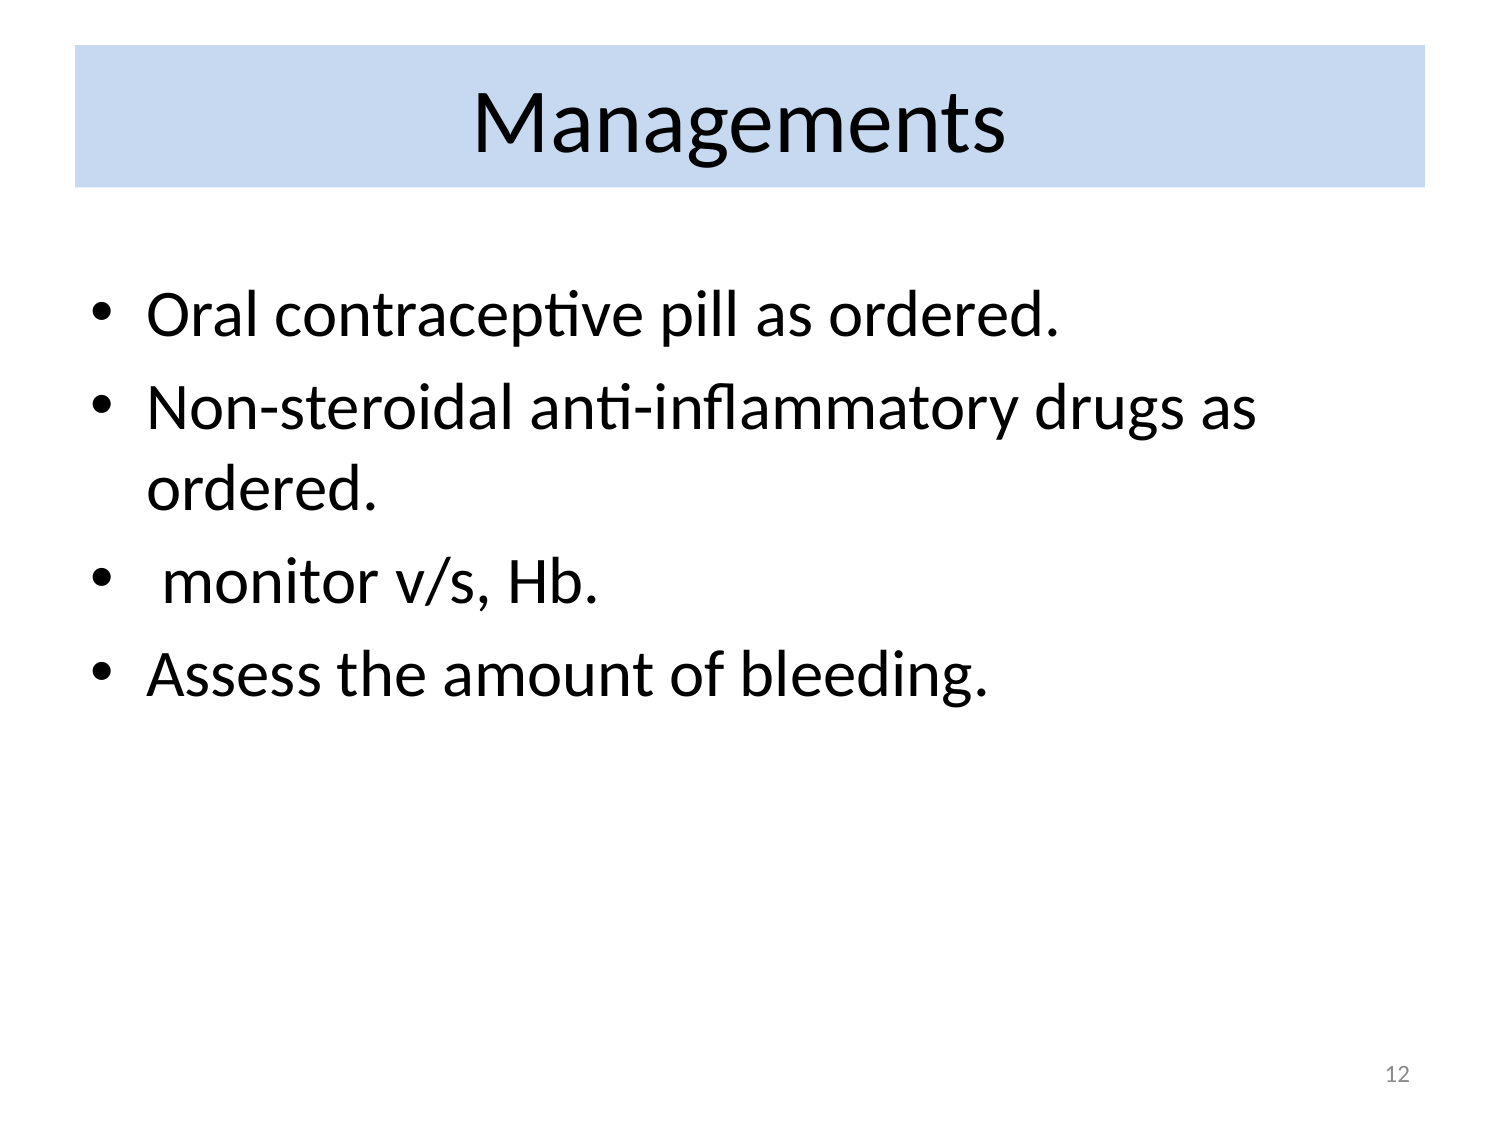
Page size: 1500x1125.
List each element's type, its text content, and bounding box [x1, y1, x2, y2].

slide_number 12 [1074, 1042, 1425, 1103]
title Managements [75, 45, 1425, 188]
list Oral contraceptive pill as ordered. Non-steroidal anti-inflammatory drugs as ordered. monitor v/s, Hb. Assess the amount of bleeding. [75, 262, 1425, 1005]
